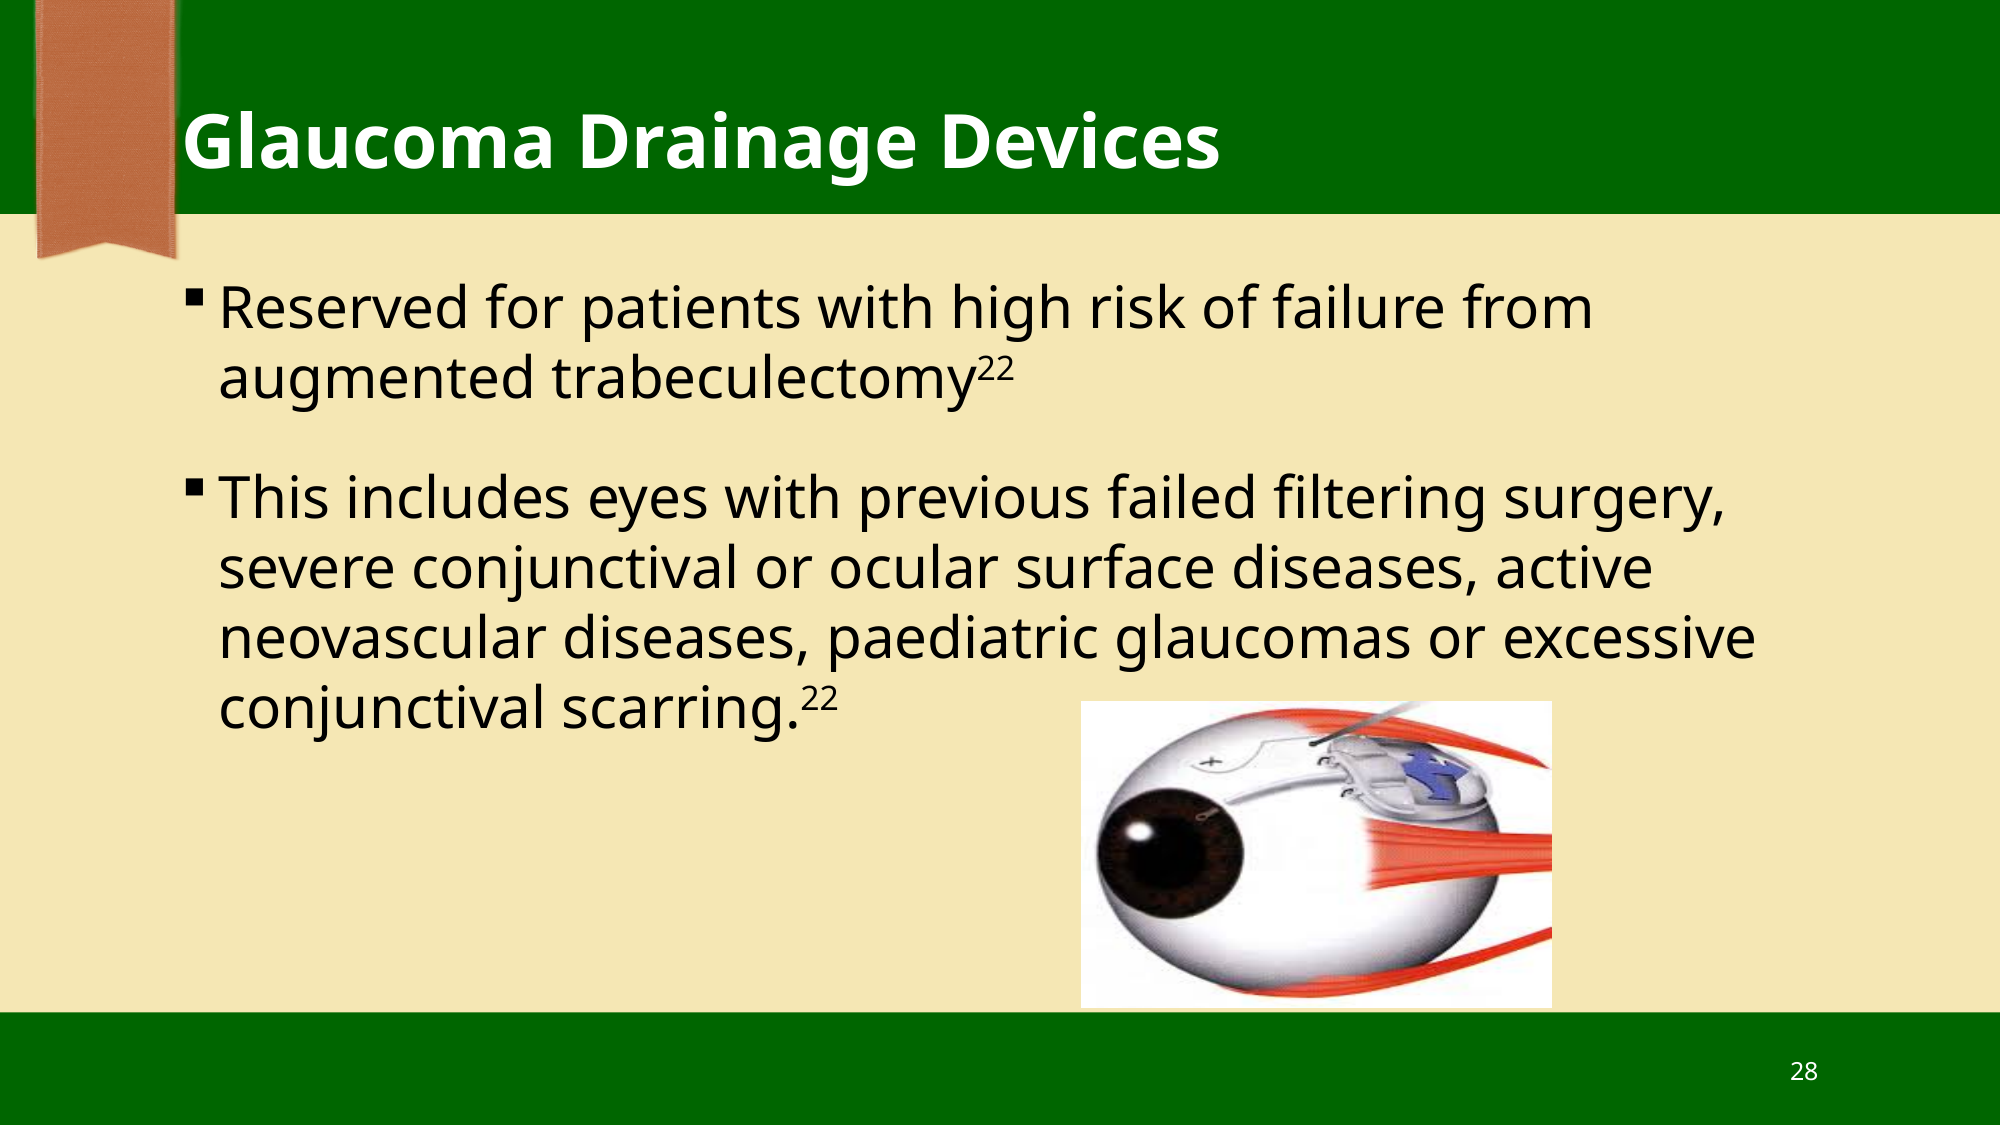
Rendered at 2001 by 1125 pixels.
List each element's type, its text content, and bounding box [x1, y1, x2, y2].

list Reserved for patients with high risk of failure from augmented trabeculectomy22 This includes eyes with previous failed filtering surgery, severe conjunctival or ocular surface diseases, active neovascular diseases, paediatric glaucomas or excessive conjunctival scarring.22 [181, 262, 1819, 1013]
picture [1081, 701, 1552, 1008]
slide_number 28 [1518, 1042, 1819, 1103]
title Glaucoma Drainage Devices [181, 12, 1819, 193]
